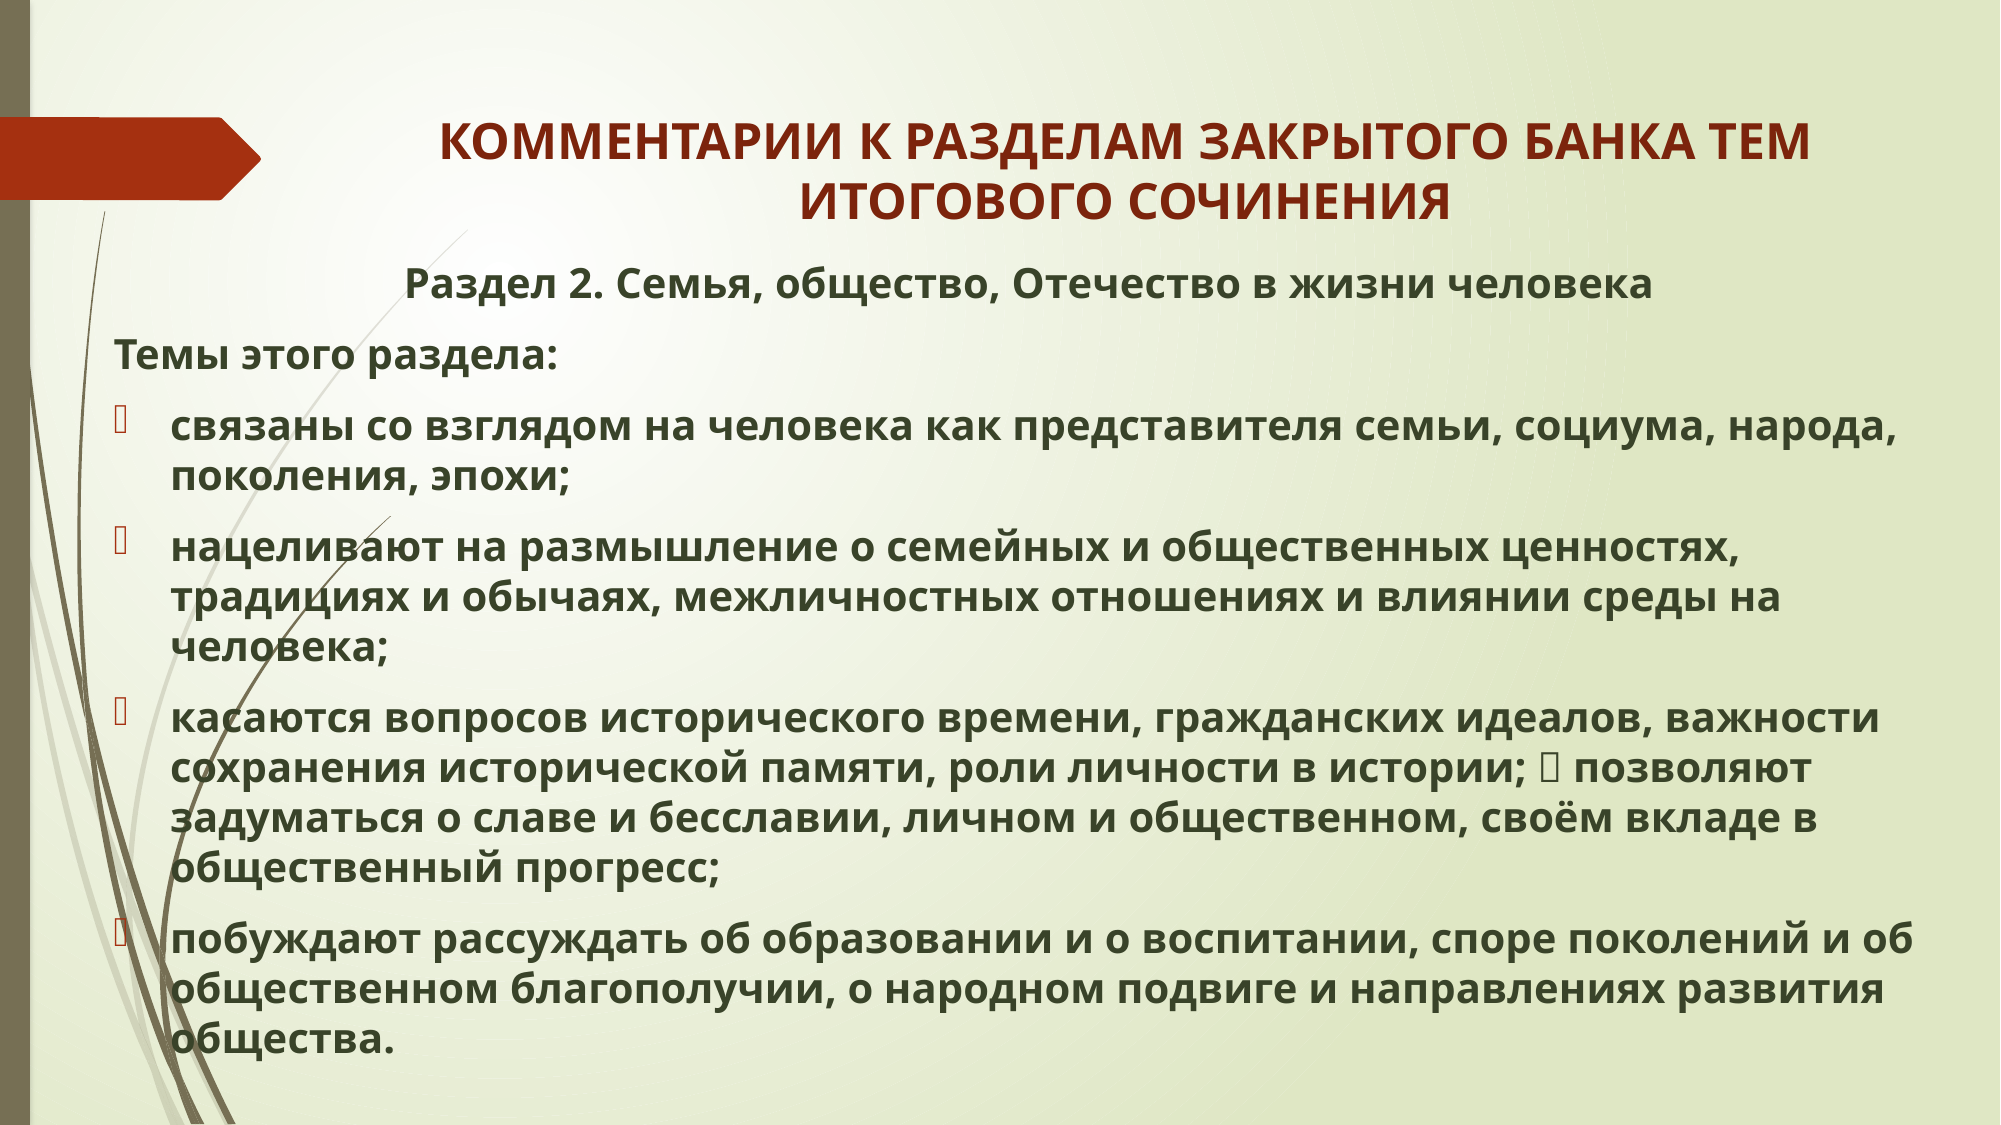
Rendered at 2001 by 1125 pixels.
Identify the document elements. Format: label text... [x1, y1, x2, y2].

list Раздел 2. Семья, общество, Отечество в жизни человека Темы этого раздела: связаны со взглядом на человека как представителя семьи, социума, народа, поколения, эпохи; нацеливают на размышление о семейных и общественных ценностях, традициях и обычаях, межличностных отношениях и влиянии среды на человека; касаются вопросов исторического времени, гражданских идеалов, важности сохранения исторической памяти, роли личности в истории;  позволяют задуматься о славе и бесславии, личном и общественном, своём вкладе в общественный прогресс; побуждают рассуждать об образовании и о воспитании, споре поколений и об общественном благополучии, о народном подвиге и направлениях развития общества. [98, 249, 1971, 869]
title КОММЕНТАРИИ К РАЗДЕЛАМ ЗАКРЫТОГО БАНКА ТЕМ ИТОГОВОГО СОЧИНЕНИЯ [281, 102, 1971, 249]
